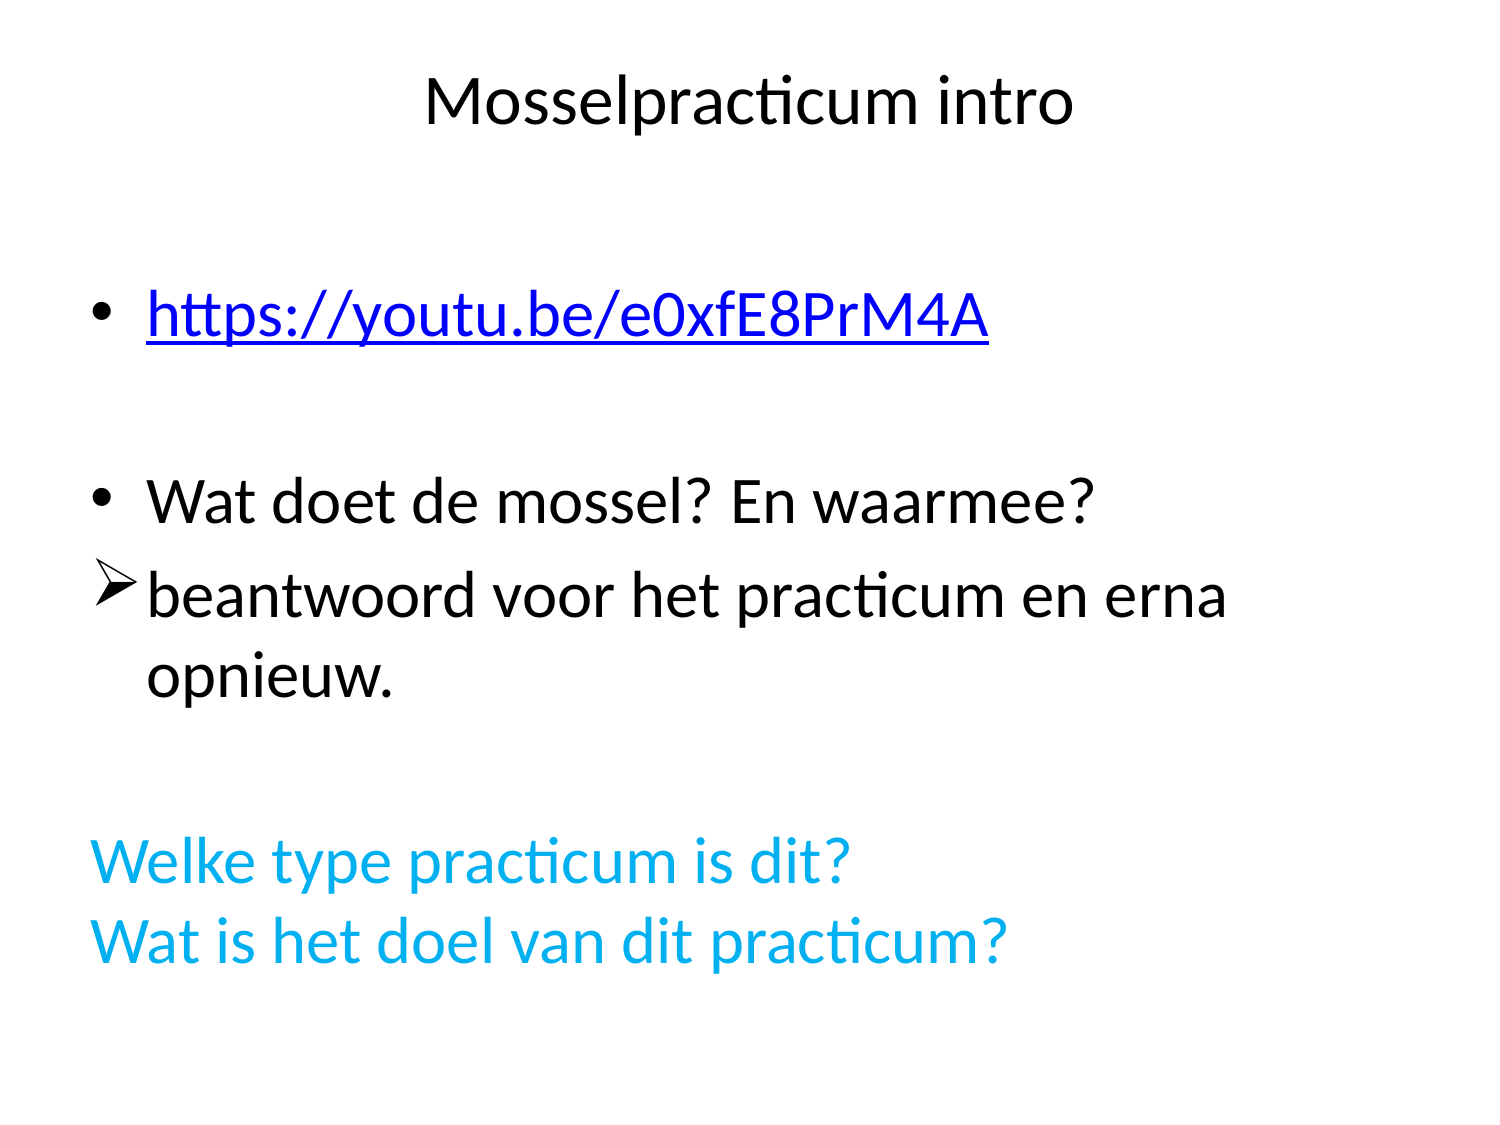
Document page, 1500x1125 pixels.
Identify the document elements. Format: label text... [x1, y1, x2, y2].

list https://youtu.be/e0xfE8PrM4A Wat doet de mossel? En waarmee? beantwoord voor het practicum en erna opnieuw. Welke type practicum is dit? Wat is het doel van dit practicum? [75, 262, 1425, 1005]
title Mosselpracticum intro [75, 45, 1425, 233]
